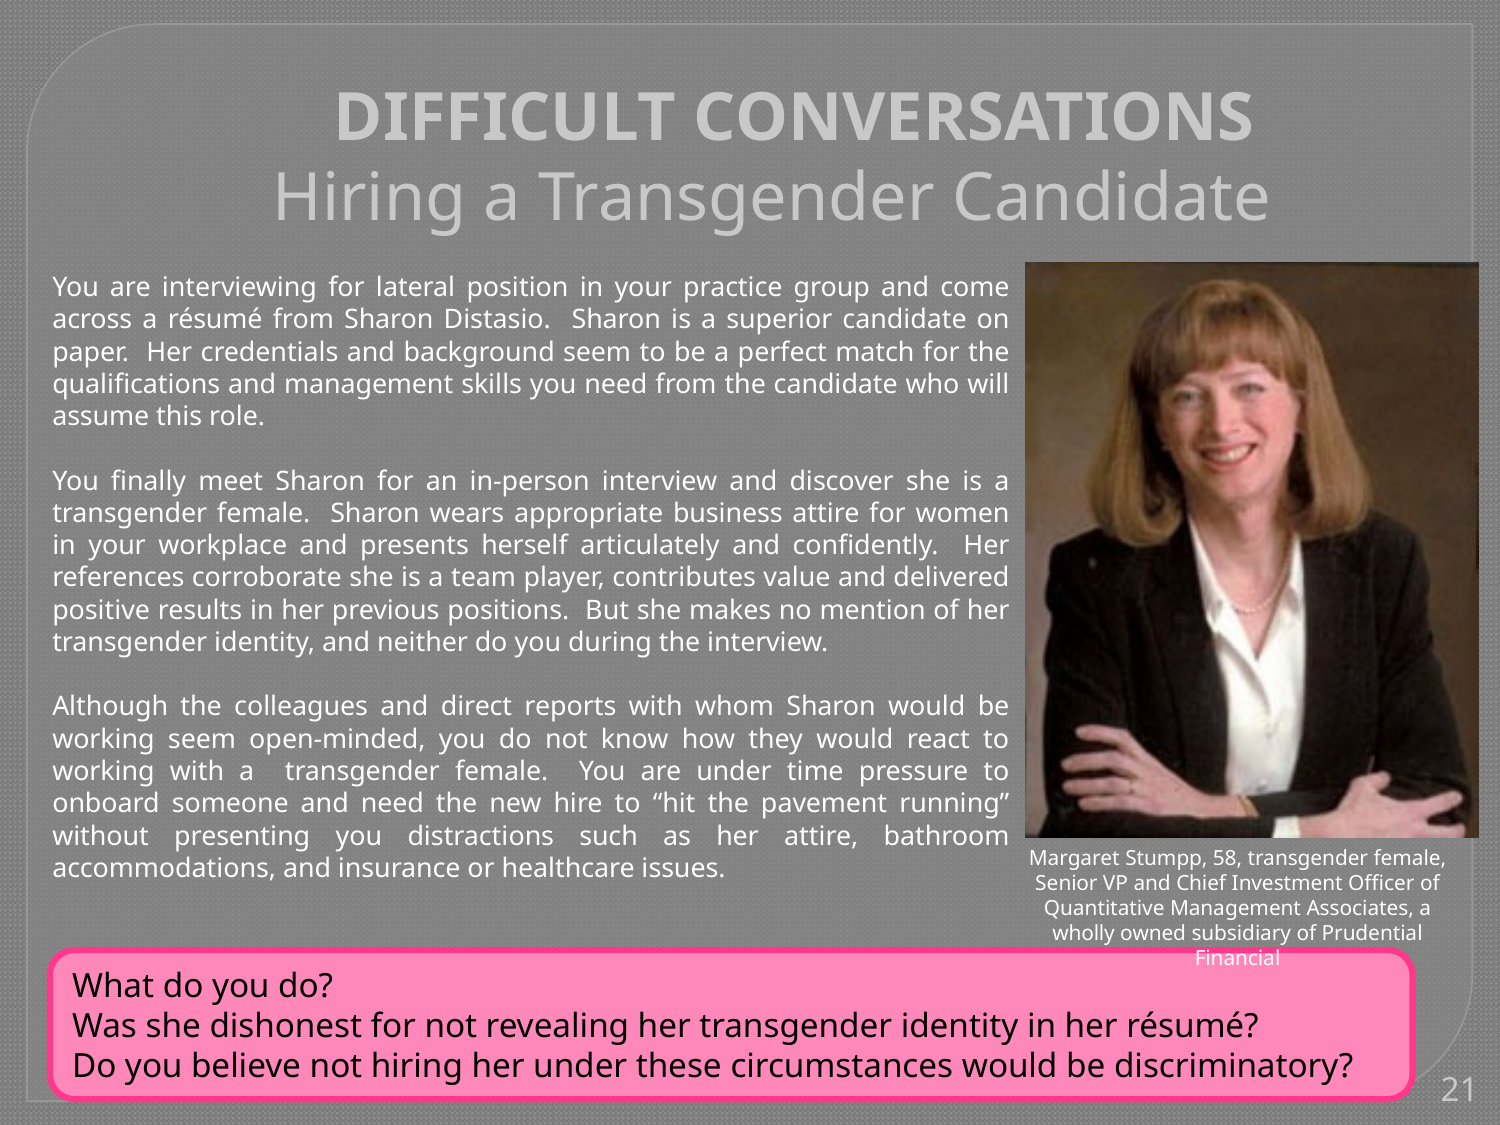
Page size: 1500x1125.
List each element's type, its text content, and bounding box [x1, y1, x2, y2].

slide_number 21 [1417, 1068, 1494, 1114]
title Difficult Conversations Hiring a Transgender Candidate [12, 0, 1288, 242]
subtitle You are interviewing for lateral position in your practice group and come across a résumé from Sharon Distasio. Sharon is a superior candidate on paper. Her credentials and background seem to be a perfect match for the qualifications and management skills you need from the candidate who will assume this role. You finally meet Sharon for an in-person interview and discover she is a transgender female. Sharon wears appropriate business attire for women in your workplace and presents herself articulately and confidently. Her references corroborate she is a team player, contributes value and delivered positive results in her previous positions. But she makes no mention of her transgender identity, and neither do you during the interview. Although the colleagues and direct reports with whom Sharon would be working seem open-minded, you do not know how they would react to working with a transgender female. You are under time pressure to onboard someone and need the new hire to “hit the pavement running” without presenting you distractions such as her attire, bathroom accommodations, and insurance or healthcare issues. [37, 262, 1024, 900]
picture [1024, 262, 1479, 838]
text_box What do you do? Was she dishonest for not revealing her transgender identity in her résumé? Do you believe not hiring her under these circumstances would be discriminatory? [46, 946, 1416, 1103]
text_box Margaret Stumpp, 58, transgender female, Senior VP and Chief Investment Officer of Quantitative Management Associates, a wholly owned subsidiary of Prudential Financial [999, 837, 1475, 978]
